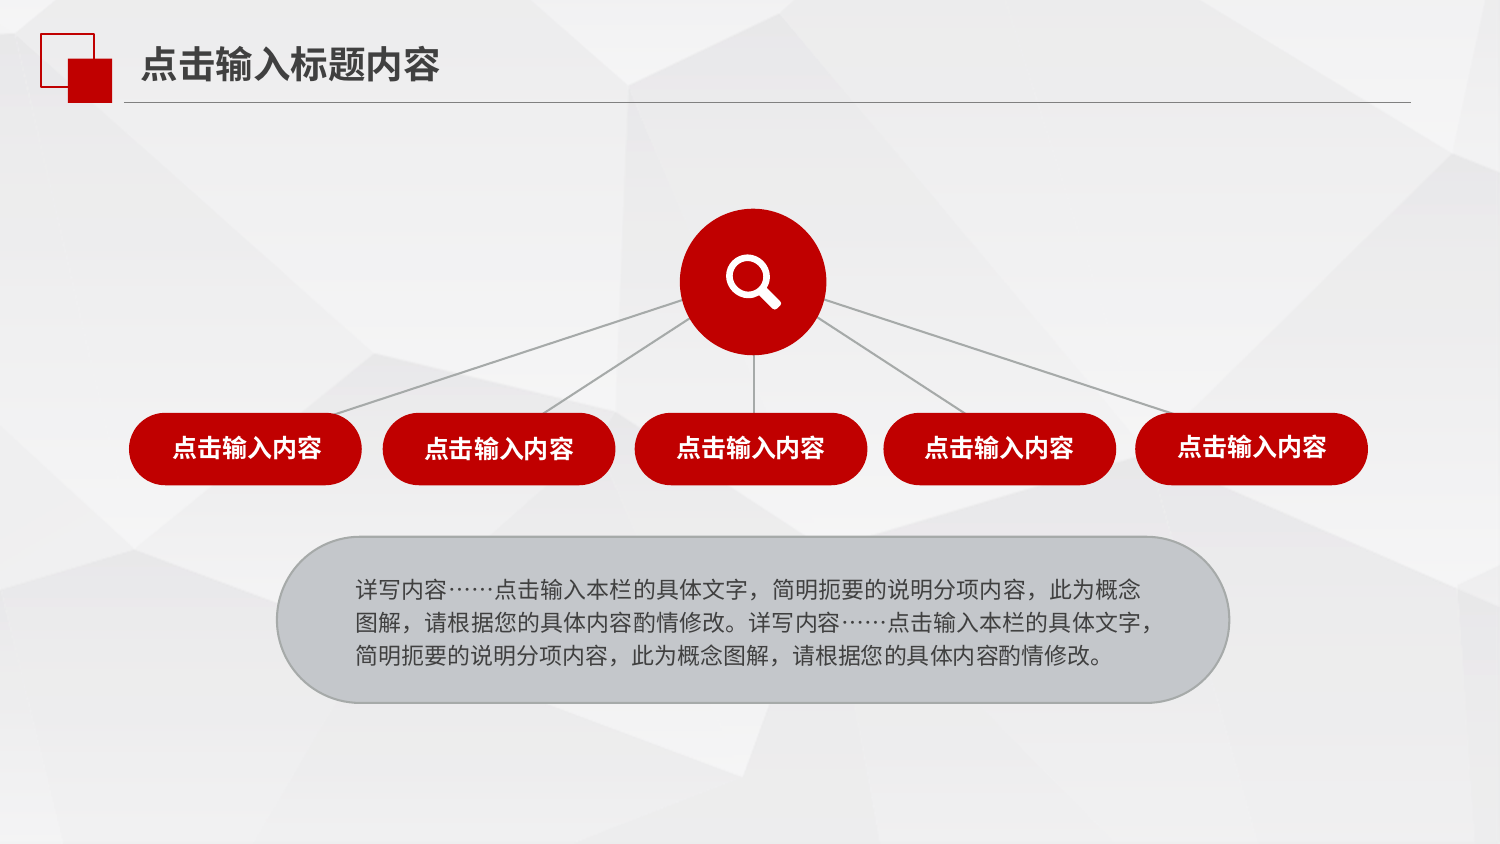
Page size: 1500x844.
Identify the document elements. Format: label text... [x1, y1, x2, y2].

text_box [894, 475, 1106, 486]
text_box [140, 412, 351, 423]
text_box [393, 412, 605, 423]
picture [0, 0, 1500, 844]
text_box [679, 208, 827, 356]
text_box [645, 475, 857, 486]
text_box [139, 475, 351, 486]
text_box 详写内容……点击输入本栏的具体文字，简明扼要的说明分项内容，此为概念图解，请根据您的具体内容酌情修改。详写内容……点击输入本栏的具体文字，简明扼要的说明分项内容，此为概念图解，请根据您的具体内容酌情修改。 [355, 573, 1143, 667]
text_box 点击输入标题内容 [140, 32, 491, 95]
text_box 点击输入内容 [131, 423, 363, 475]
text_box 点击输入内容 [635, 423, 867, 475]
text_box [894, 412, 1106, 423]
text_box [393, 475, 605, 486]
text_box [1145, 474, 1358, 486]
text_box 点击输入内容 [1136, 423, 1368, 474]
text_box [645, 412, 857, 423]
text_box [276, 536, 1230, 703]
text_box 点击输入内容 [884, 423, 1116, 475]
text_box 点击输入内容 [383, 423, 615, 475]
text_box [1146, 412, 1357, 423]
